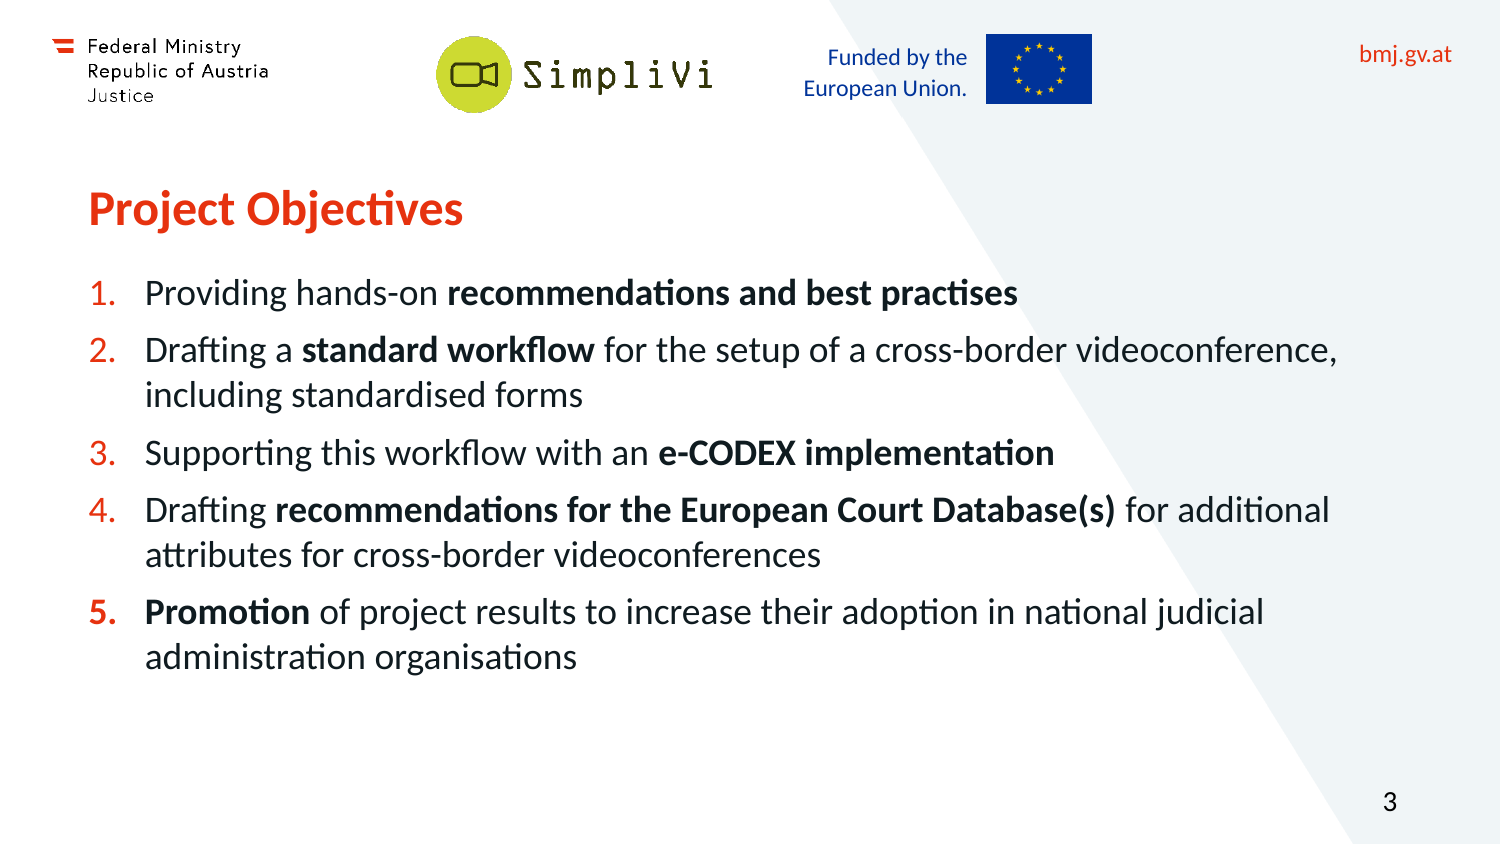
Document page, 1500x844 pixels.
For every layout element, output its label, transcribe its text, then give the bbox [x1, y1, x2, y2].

title Project Objectives [88, 173, 1398, 267]
list Providing hands-on recommendations and best practises Drafting a standard workflow for the setup of a cross-border videoconference, including standardised forms Supporting this workflow with an e-CODEX implementation Drafting recommendations for the European Court Database(s) for additional attributes for cross-border videoconferences Promotion of project results to increase their adoption in national judicial administration organisations [88, 267, 1398, 756]
picture [0, 0, 1500, 844]
slide_number 3 [1239, 785, 1398, 819]
